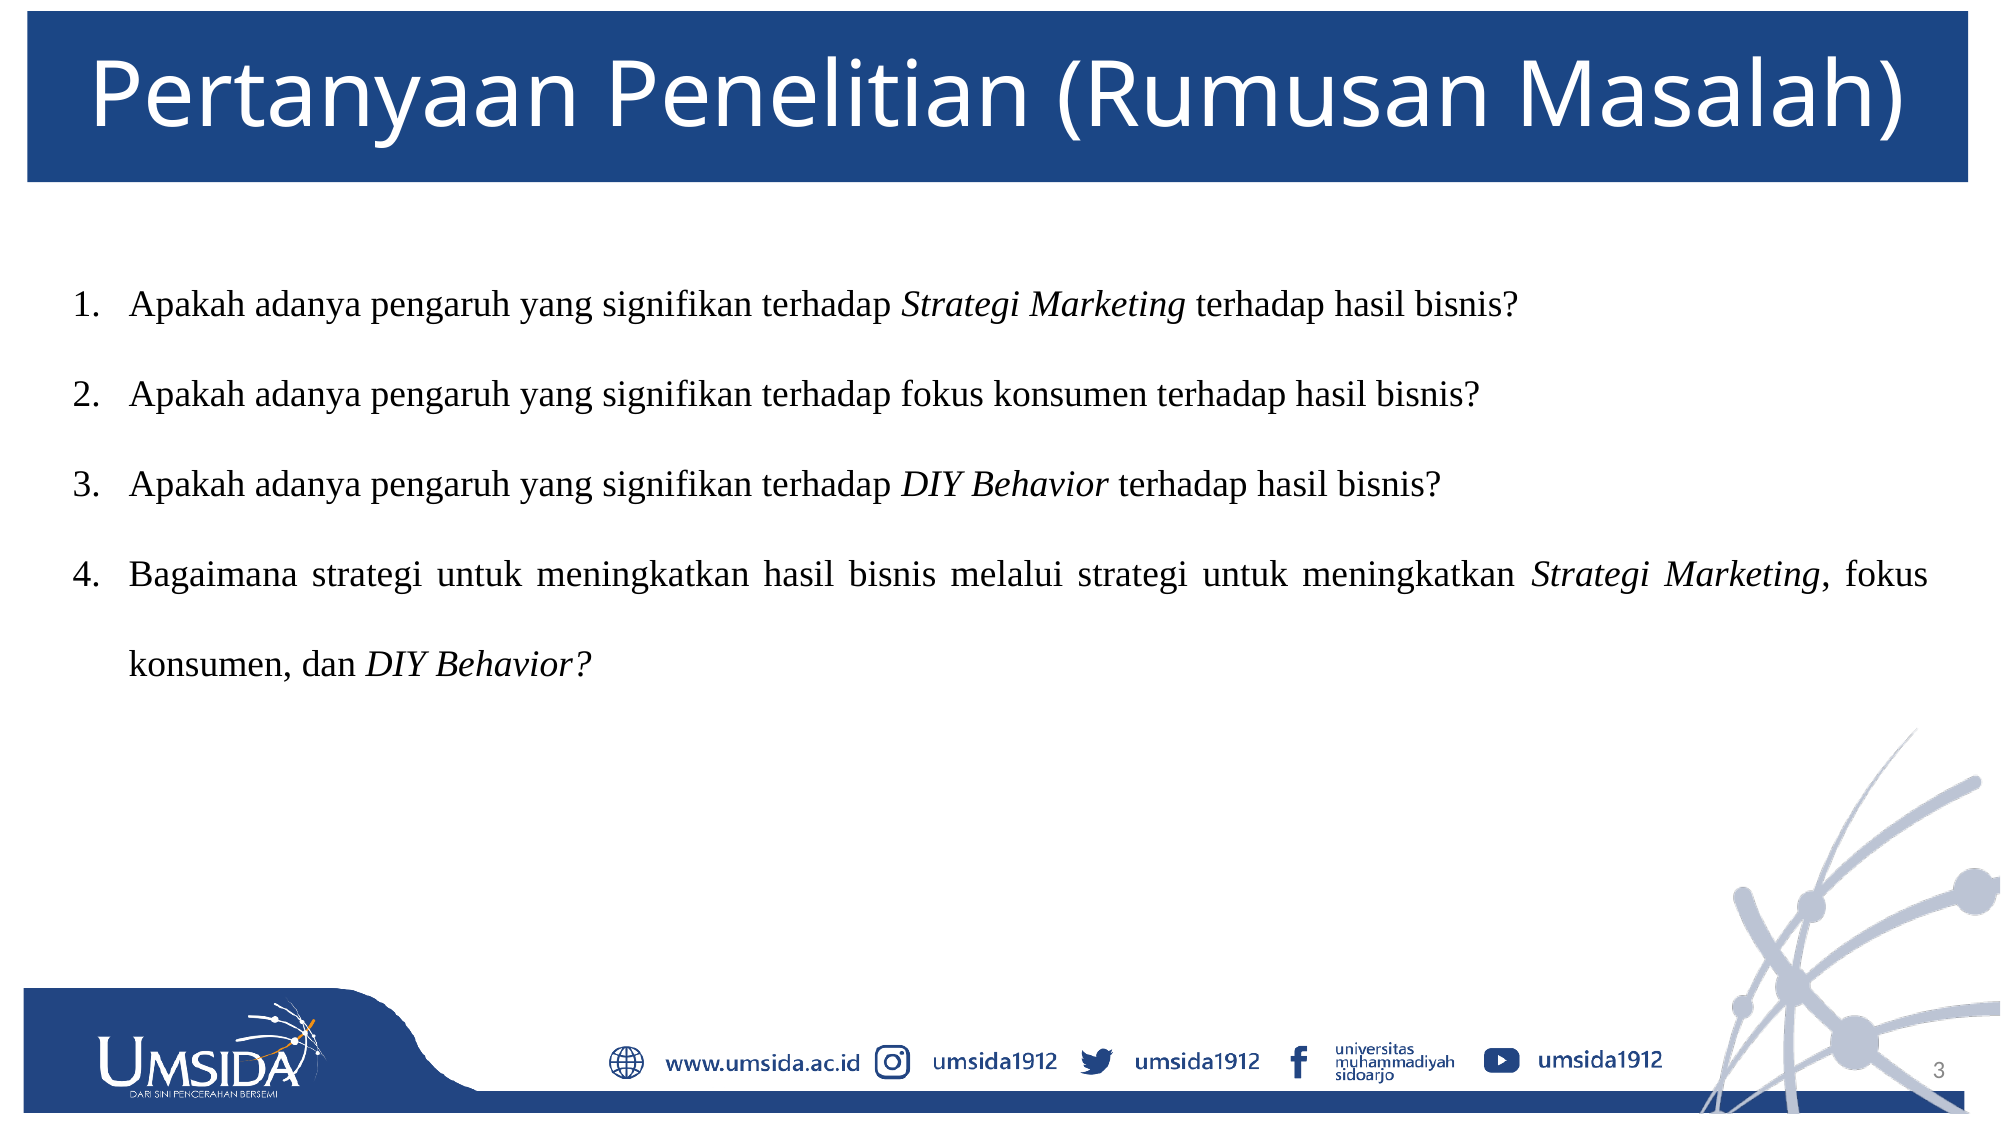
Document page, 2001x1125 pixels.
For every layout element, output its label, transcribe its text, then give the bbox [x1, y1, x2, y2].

text_box Apakah adanya pengaruh yang signifikan terhadap Strategi Marketing terhadap hasil bisnis? Apakah adanya pengaruh yang signifikan terhadap fokus konsumen terhadap hasil bisnis? Apakah adanya pengaruh yang signifikan terhadap DIY Behavior terhadap hasil bisnis? Bagaimana strategi untuk meningkatkan hasil bisnis melalui strategi untuk meningkatkan Strategi Marketing, fokus konsumen, dan DIY Behavior? [57, 226, 1943, 691]
picture [23, 51, 2001, 1114]
title Pertanyaan Penelitian (Rumusan Masalah) [27, 11, 1969, 183]
